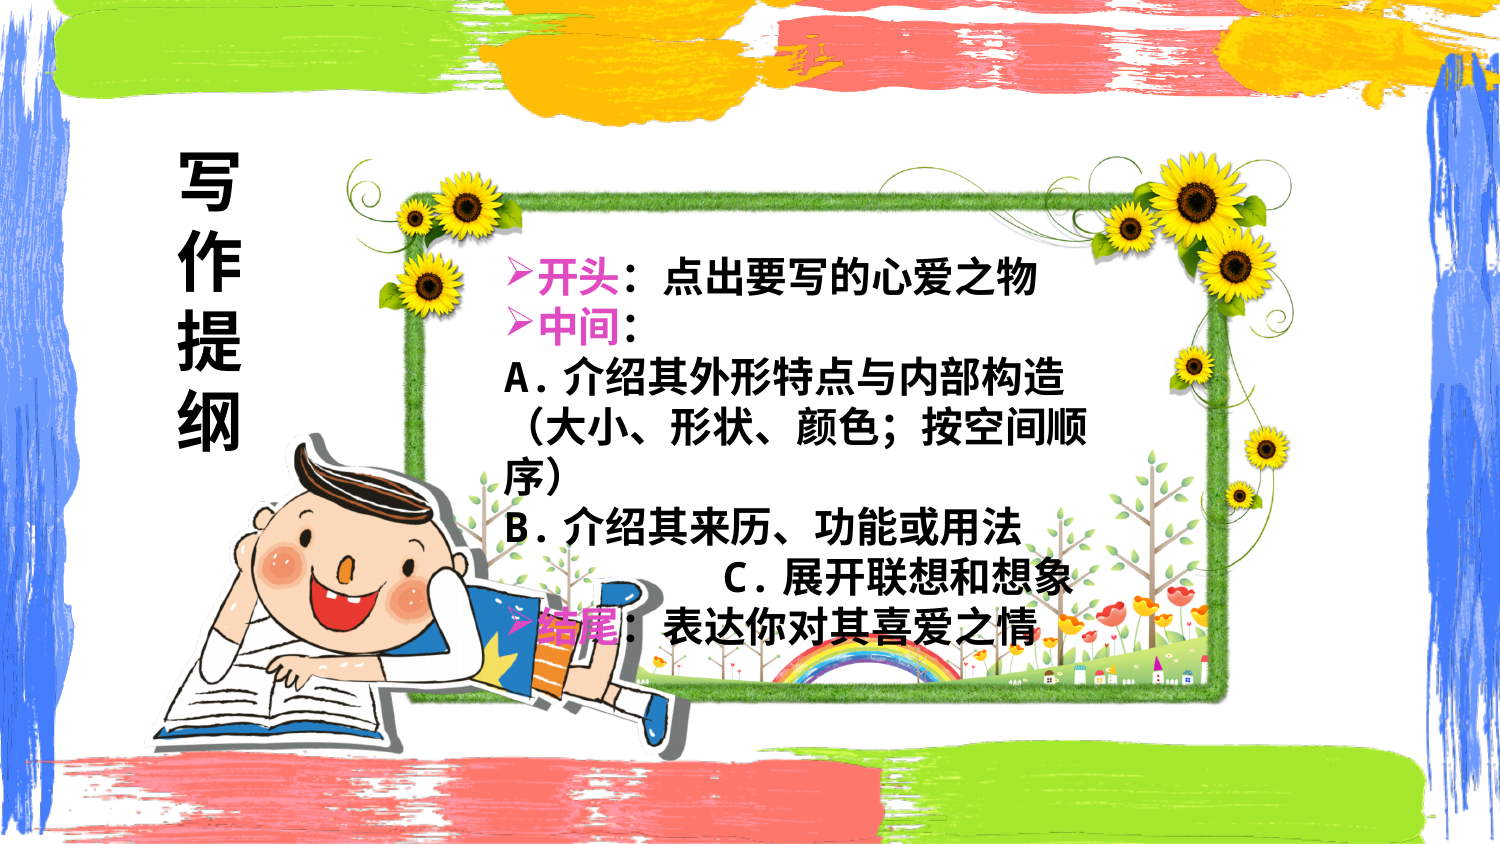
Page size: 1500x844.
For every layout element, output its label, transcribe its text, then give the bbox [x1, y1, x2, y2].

picture [44, 0, 1500, 382]
picture [1495, 383, 1500, 840]
picture [24, 149, 1437, 844]
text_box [1425, 51, 1495, 841]
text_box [0, 3, 80, 835]
text_box 写作提纲 [161, 132, 255, 426]
